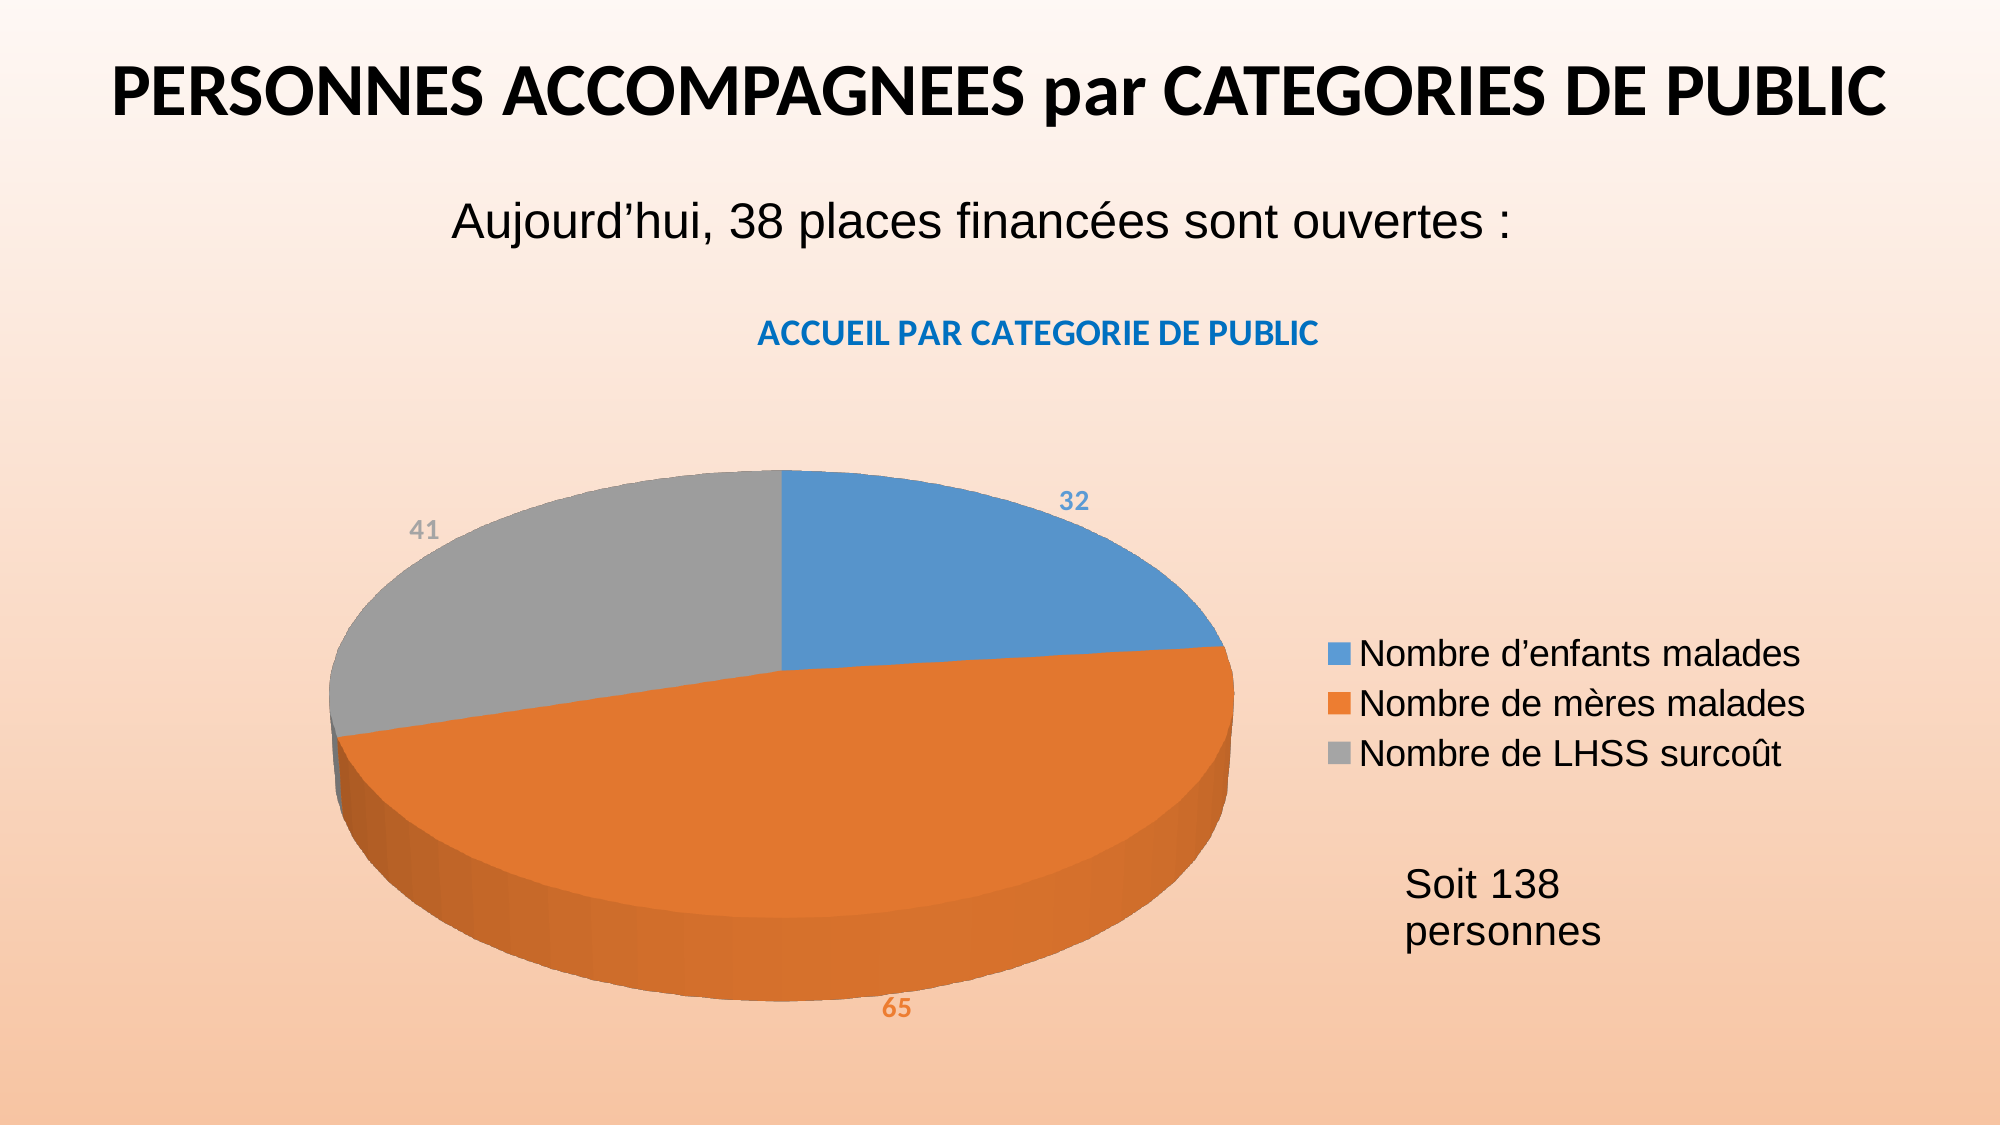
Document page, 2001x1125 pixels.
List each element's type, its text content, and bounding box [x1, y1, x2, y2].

text_box PERSONNES ACCOMPAGNEES par CATEGORIES DE PUBLIC [0, 33, 2000, 138]
chart [246, 281, 1831, 1125]
text_box Aujourd’hui, 38 places financées sont ouvertes : [436, 181, 1564, 257]
